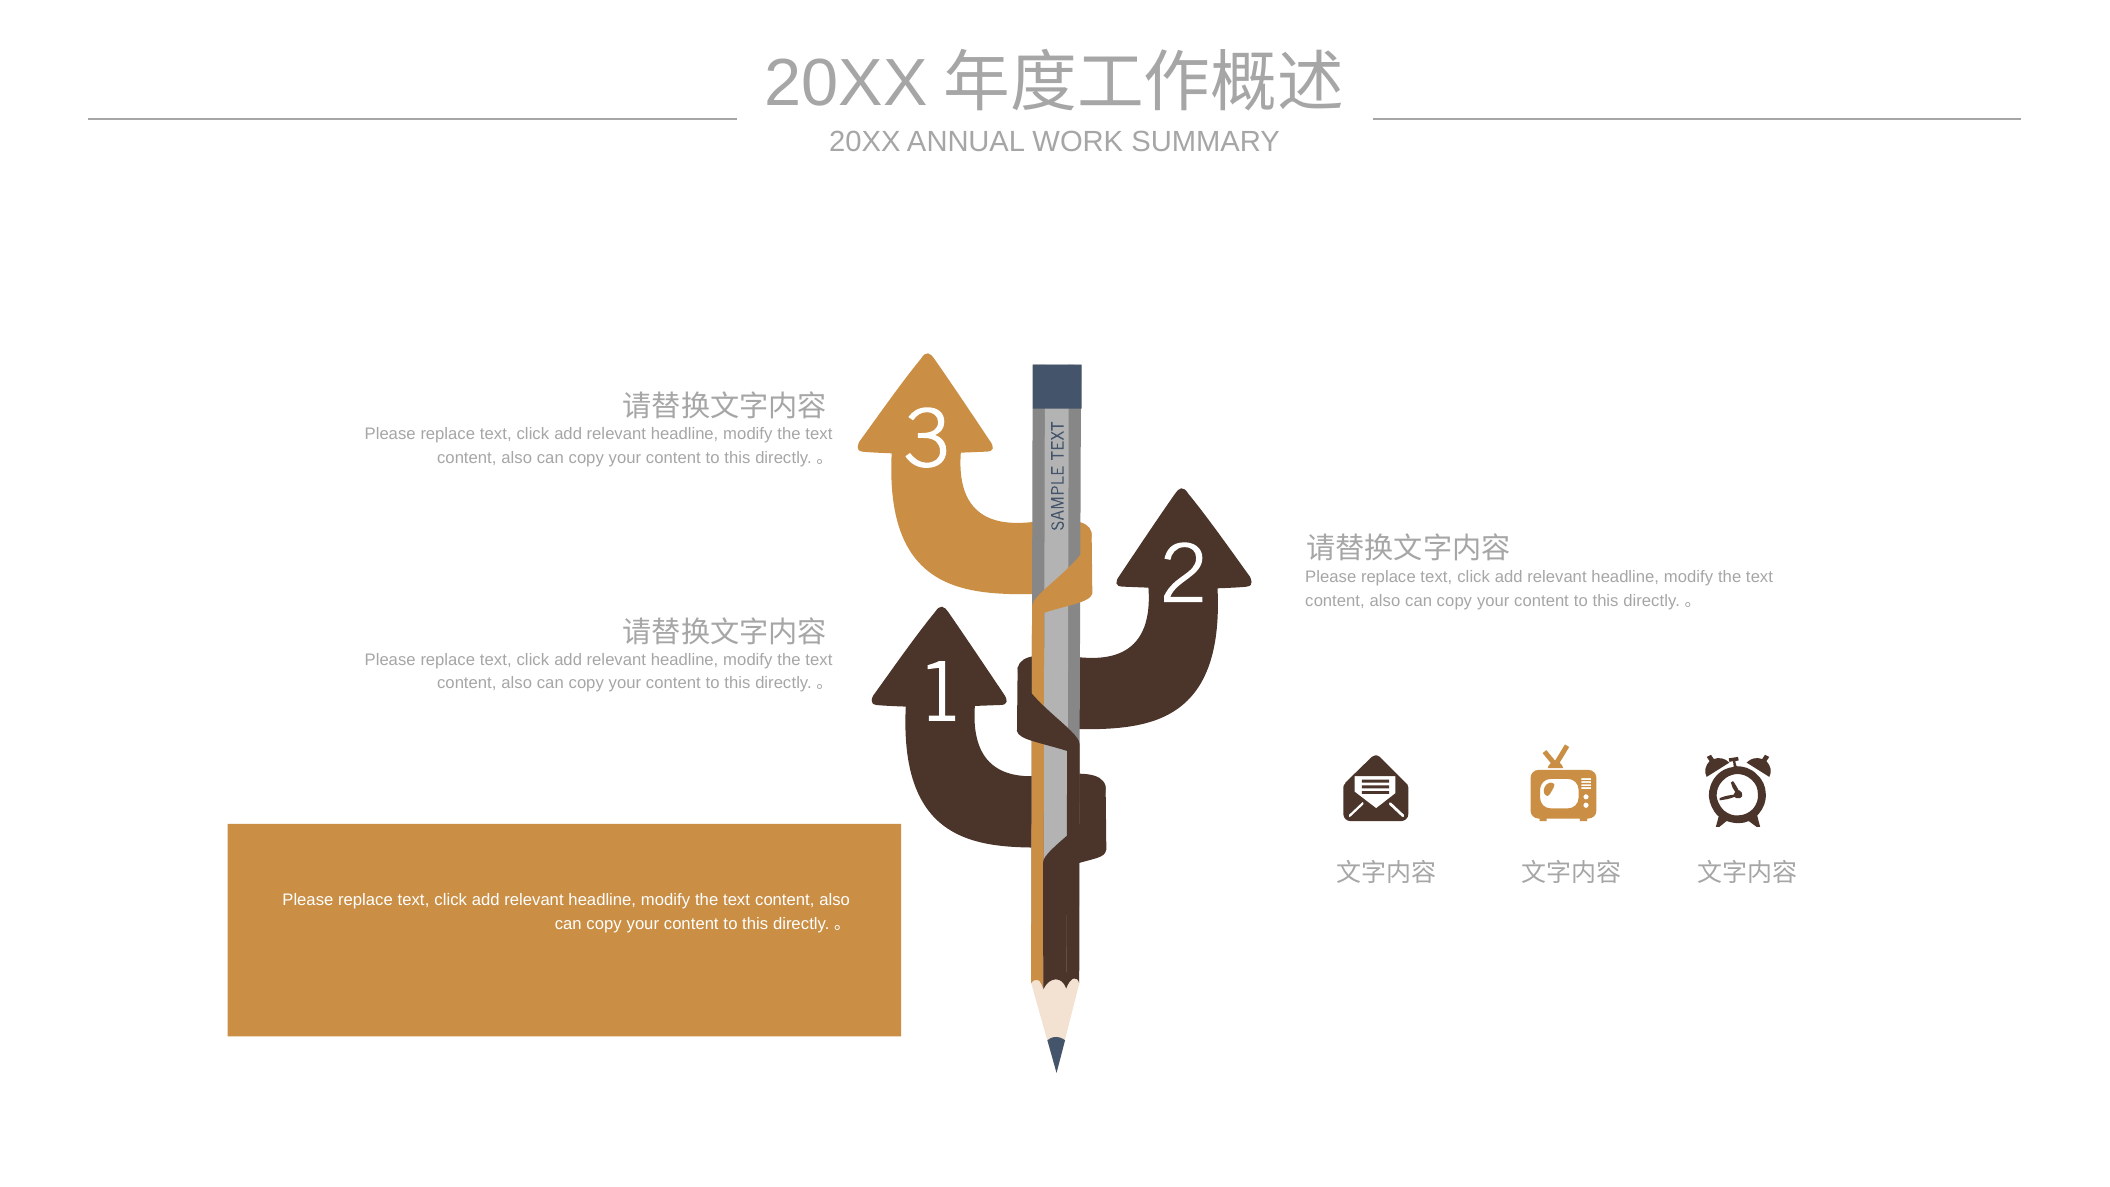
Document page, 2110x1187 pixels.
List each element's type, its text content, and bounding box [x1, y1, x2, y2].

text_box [323, 372, 848, 474]
text_box [1343, 755, 1409, 822]
text_box [1746, 754, 1771, 777]
text_box 20XX年度工作概述 [730, 38, 1379, 119]
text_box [854, 350, 1255, 1073]
text_box 20XX ANNUAL WORK SUMMARY [824, 122, 1285, 158]
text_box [227, 823, 902, 1037]
text_box 文字内容 [1678, 842, 1816, 894]
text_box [323, 598, 848, 699]
text_box [1705, 754, 1766, 827]
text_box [1290, 514, 1816, 617]
text_box 文字内容 [1317, 842, 1455, 894]
text_box [1530, 744, 1597, 822]
text_box 文字内容 [1503, 842, 1640, 894]
